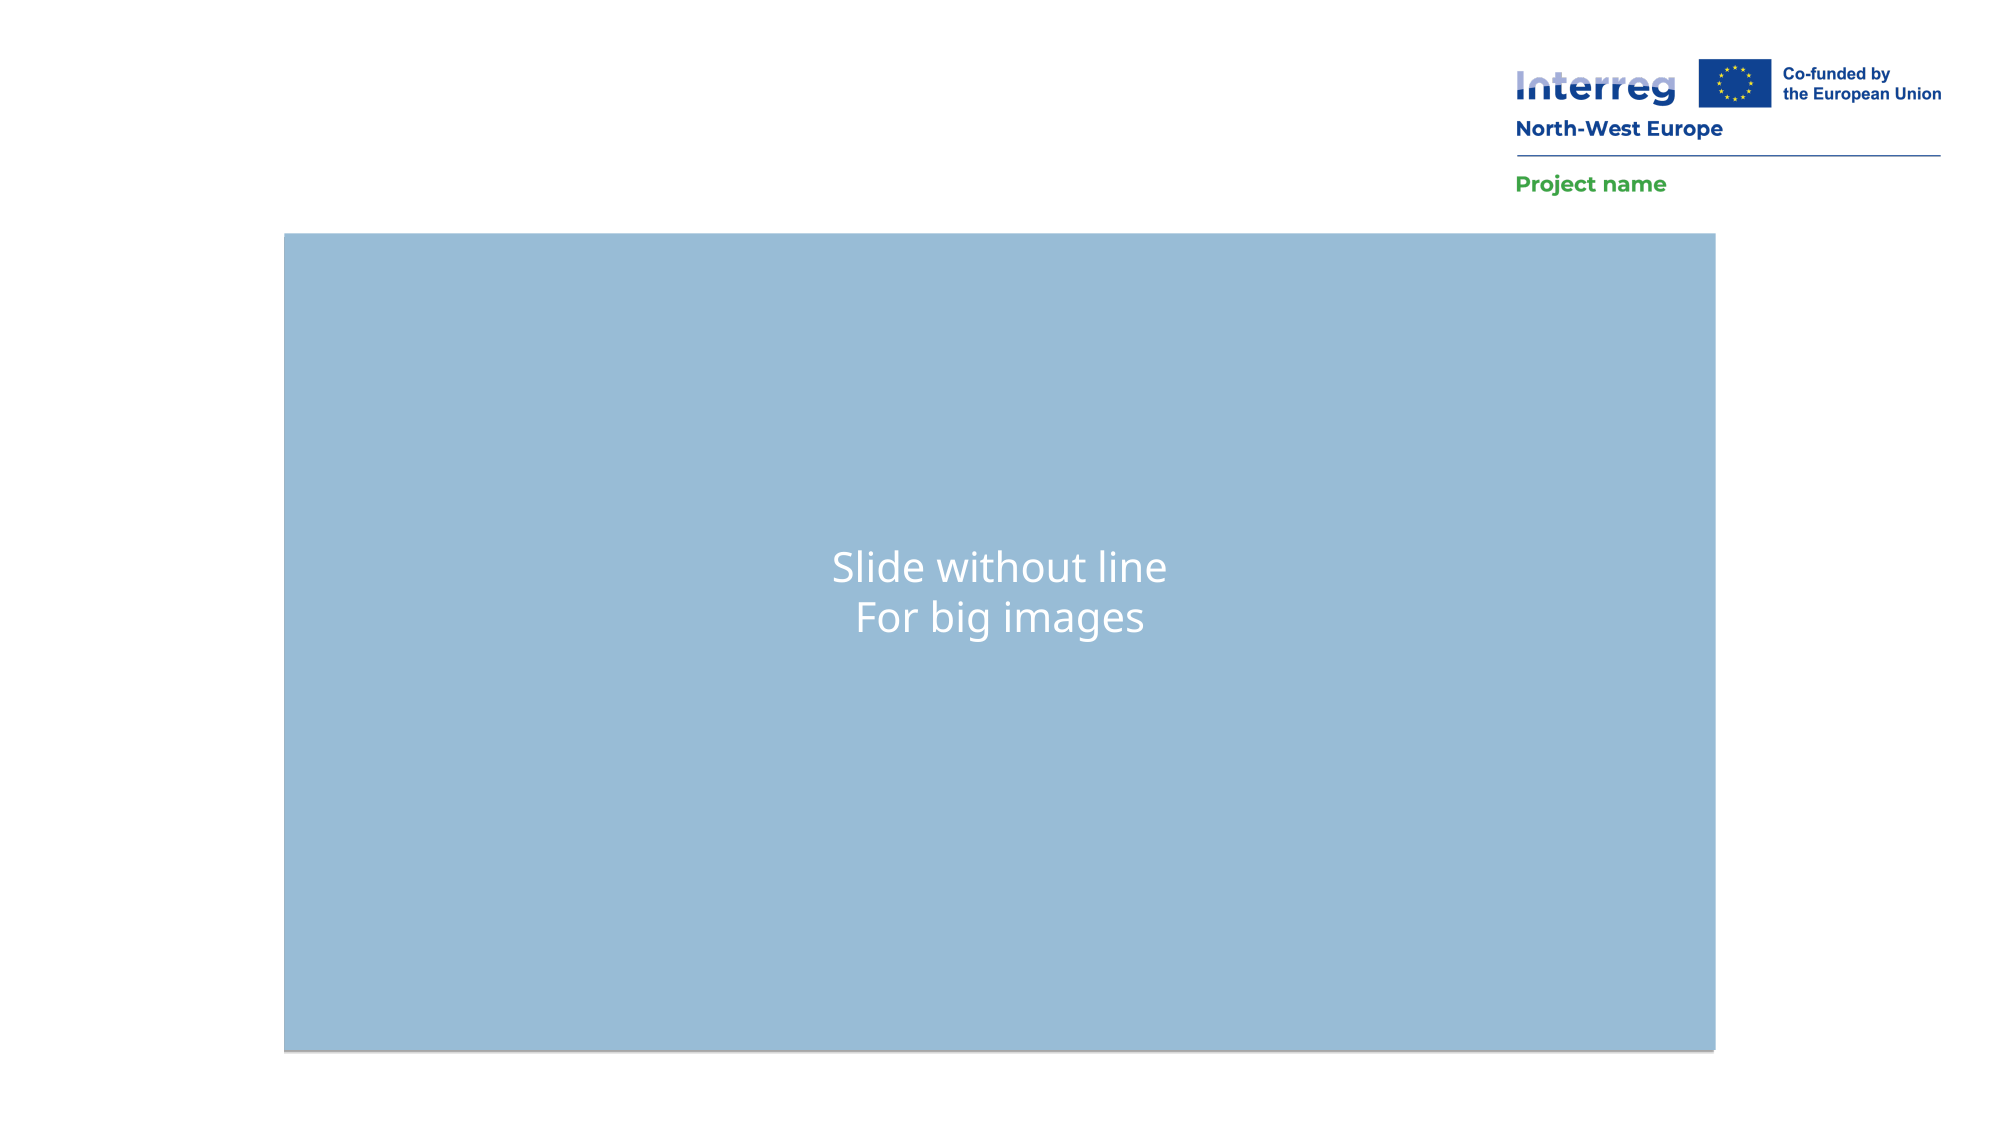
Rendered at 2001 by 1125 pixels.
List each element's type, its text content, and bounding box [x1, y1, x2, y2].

picture [1458, 0, 2000, 251]
text_box [284, 233, 1716, 1050]
text_box Slide without line For big images [710, 533, 1289, 649]
